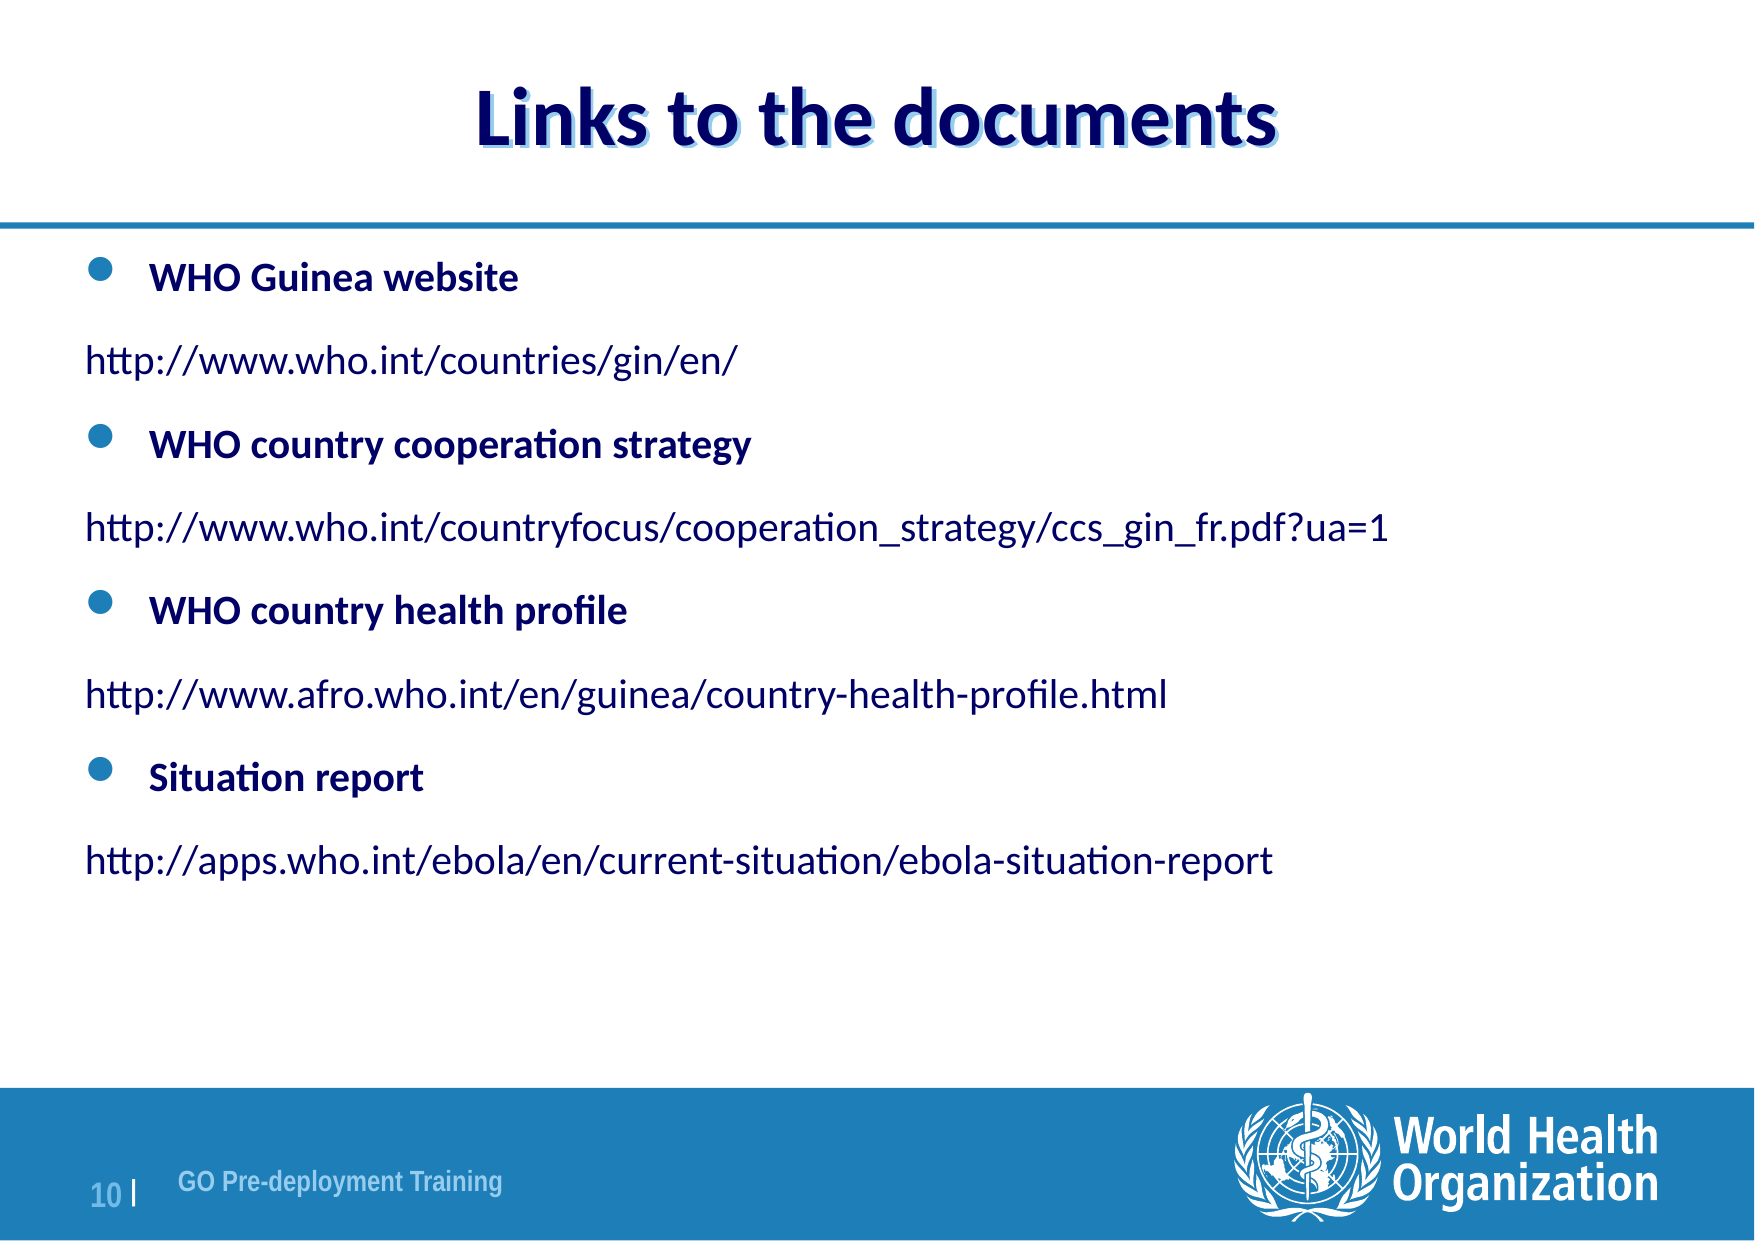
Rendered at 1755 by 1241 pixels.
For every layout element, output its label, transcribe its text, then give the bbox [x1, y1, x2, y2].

title Links to the documents [0, 0, 1755, 224]
list WHO Guinea website http://www.who.int/countries/gin/en/ WHO country cooperation strategy http://www.who.int/countryfocus/cooperation_strategy/ccs_gin_fr.pdf?ua=1 WHO country health profile http://www.afro.who.int/en/guinea/country-health-profile.html Situation report http://apps.who.int/ebola/en/current-situation/ebola-situation-report [84, 249, 1676, 1084]
